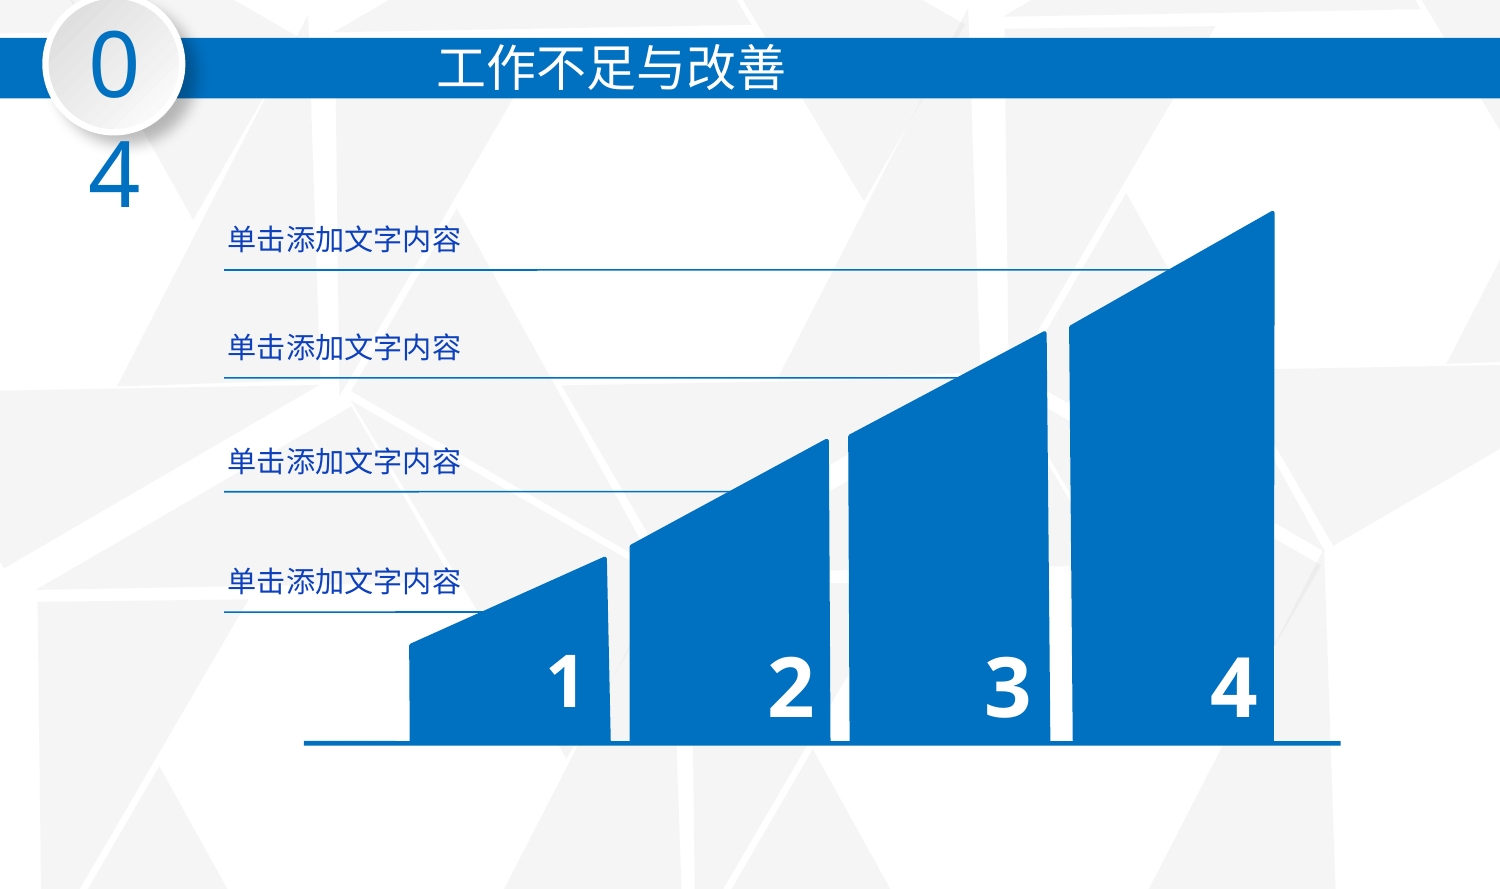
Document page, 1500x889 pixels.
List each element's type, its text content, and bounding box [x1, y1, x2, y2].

text_box 单击添加文字内容 [214, 549, 616, 606]
text_box 单击添加文字内容 [214, 315, 569, 371]
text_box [850, 332, 1049, 744]
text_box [45, 0, 183, 133]
text_box 工作不足与改善 [318, 24, 904, 109]
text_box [631, 440, 829, 744]
text_box 单击添加文字内容 [214, 429, 616, 485]
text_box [410, 558, 609, 742]
text_box [904, 37, 1500, 99]
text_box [1070, 212, 1273, 744]
text_box [195, 37, 318, 99]
text_box [0, 37, 40, 99]
text_box 单击添加文字内容 [214, 207, 568, 264]
